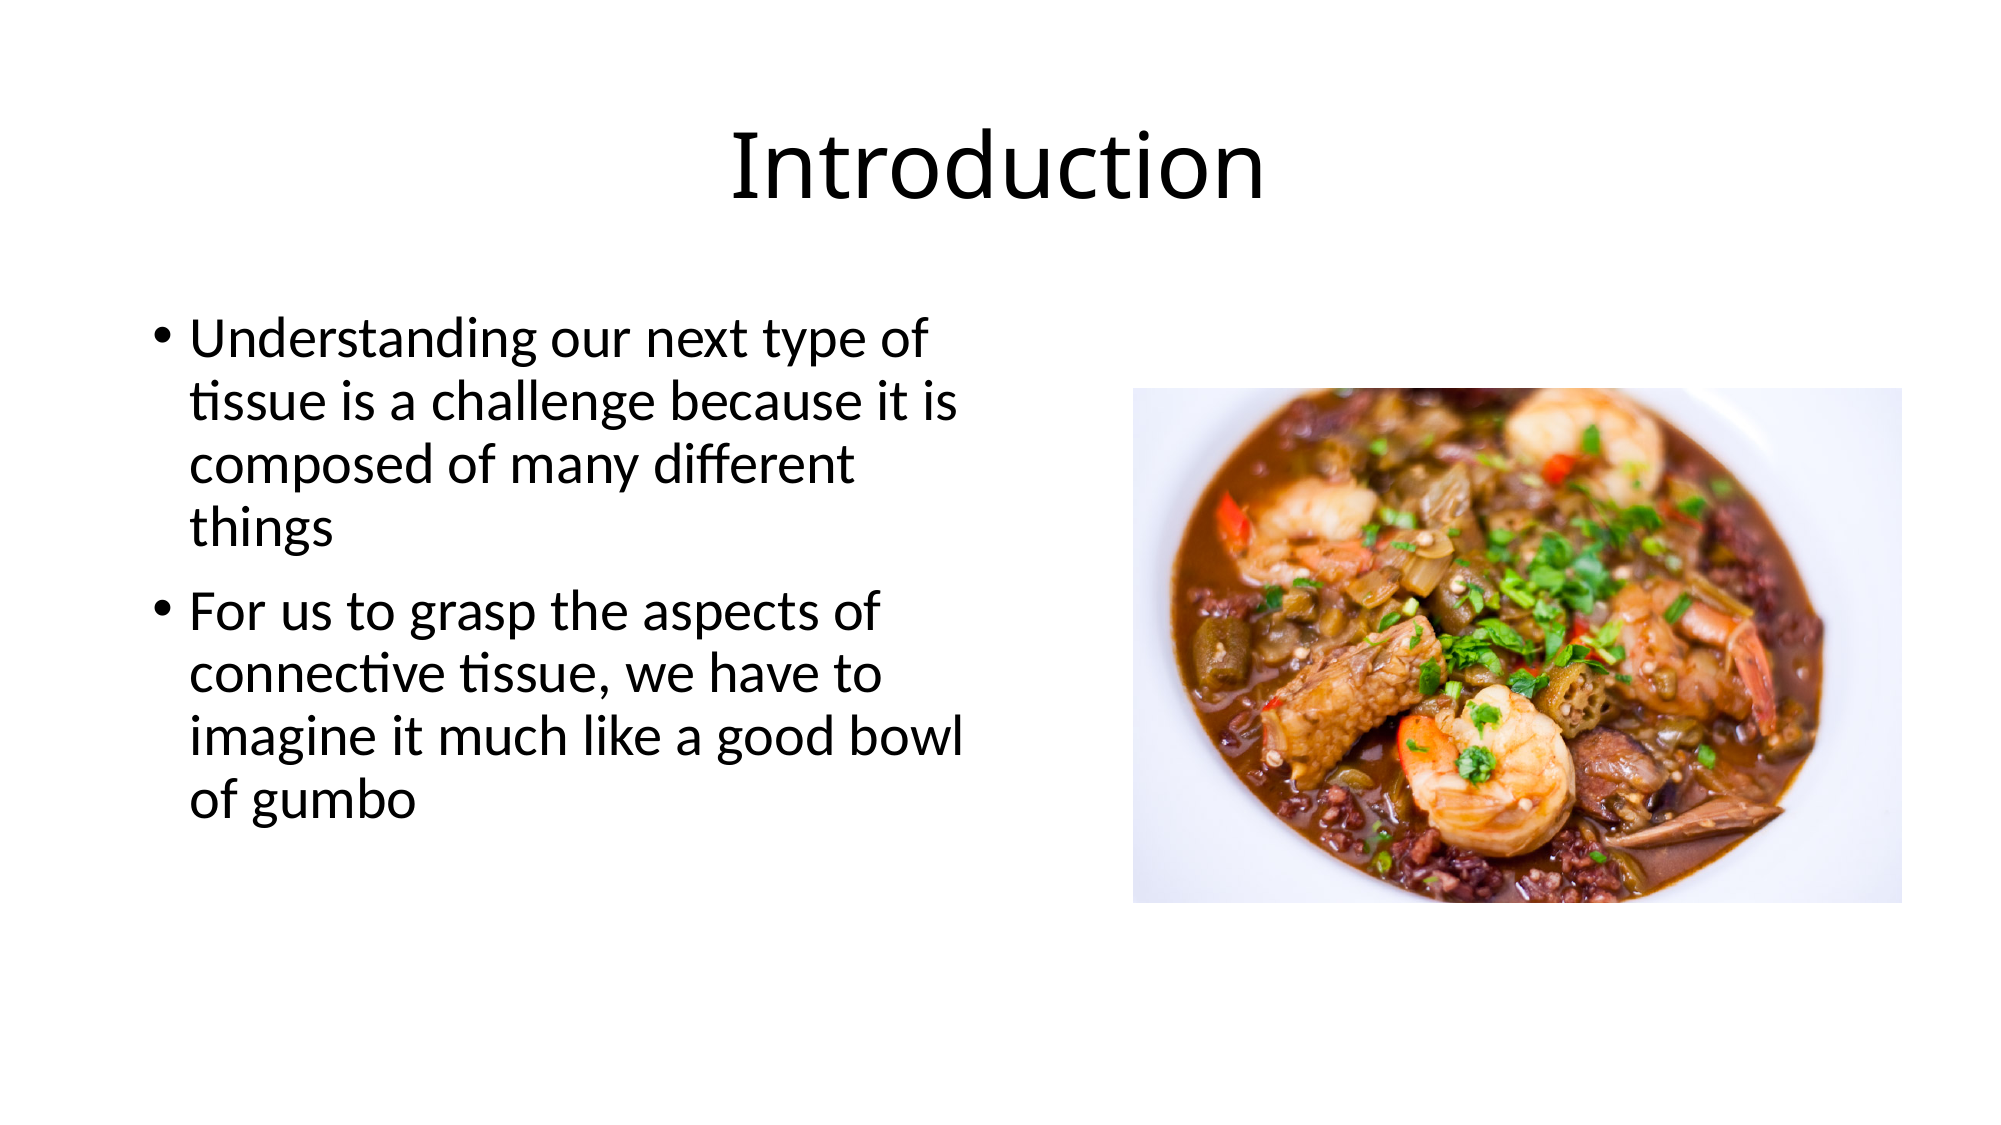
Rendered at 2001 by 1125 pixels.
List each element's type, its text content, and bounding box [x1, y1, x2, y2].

picture [1133, 388, 1902, 903]
list Understanding our next type of tissue is a challenge because it is composed of many different things For us to grasp the aspects of connective tissue, we have to imagine it much like a good bowl of gumbo [137, 299, 988, 850]
title Introduction [137, 59, 1863, 278]
